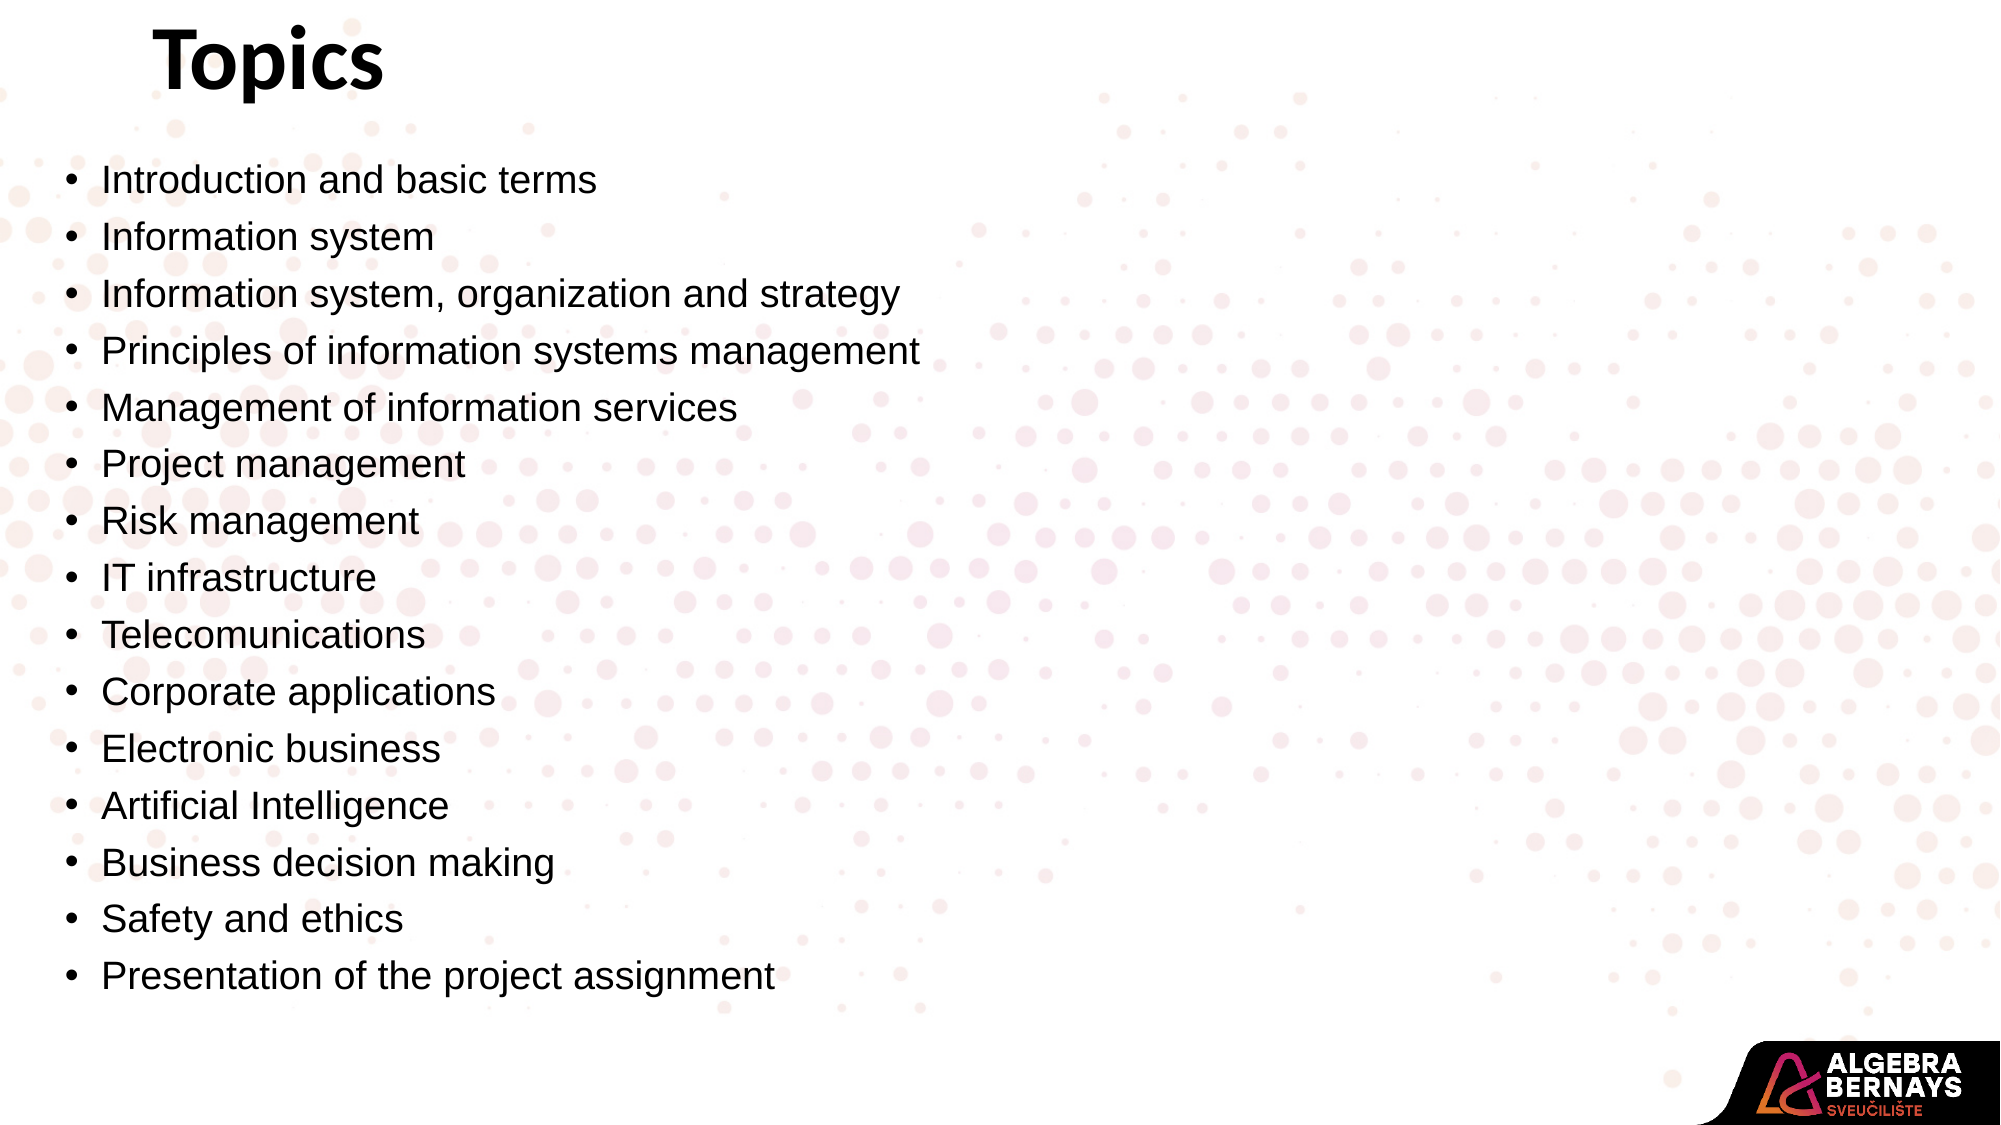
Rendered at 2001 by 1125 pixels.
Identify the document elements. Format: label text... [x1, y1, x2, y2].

picture [0, 0, 2000, 1125]
text_box Topics [137, 3, 1863, 152]
text_box Introduction and basic terms Information system Information system, organization and strategy Principles of information systems management Management of information services Project management Risk management IT infrastructure Telecomunications Corporate applications Electronic business Artificial Intelligence Business decision making Safety and ethics Presentation of the project assignment [49, 152, 1863, 1014]
